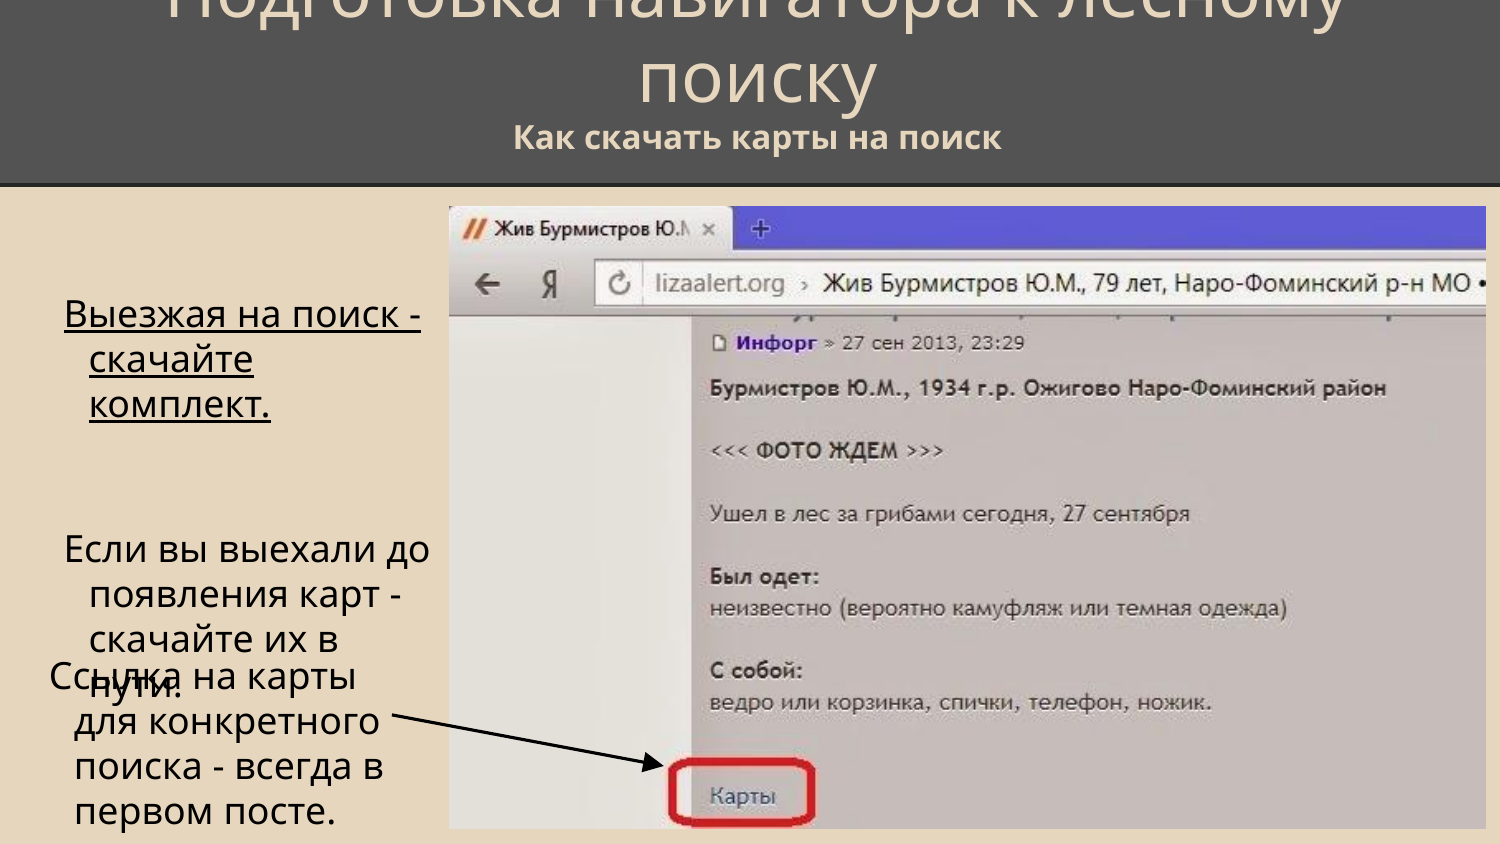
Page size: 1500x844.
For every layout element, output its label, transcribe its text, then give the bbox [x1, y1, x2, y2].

title Подготовка навигатора к лесному поиску Как скачать карты на поиск [24, 10, 1492, 172]
list Ссылка на карты для конкретного поиска - всегда в первом посте. [2, 637, 443, 824]
list Выезжая на поиск - скачайте комплект. Если вы выехали до появления карт - скачайте их в пути. [17, 274, 443, 602]
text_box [391, 714, 664, 767]
picture [449, 206, 1486, 829]
